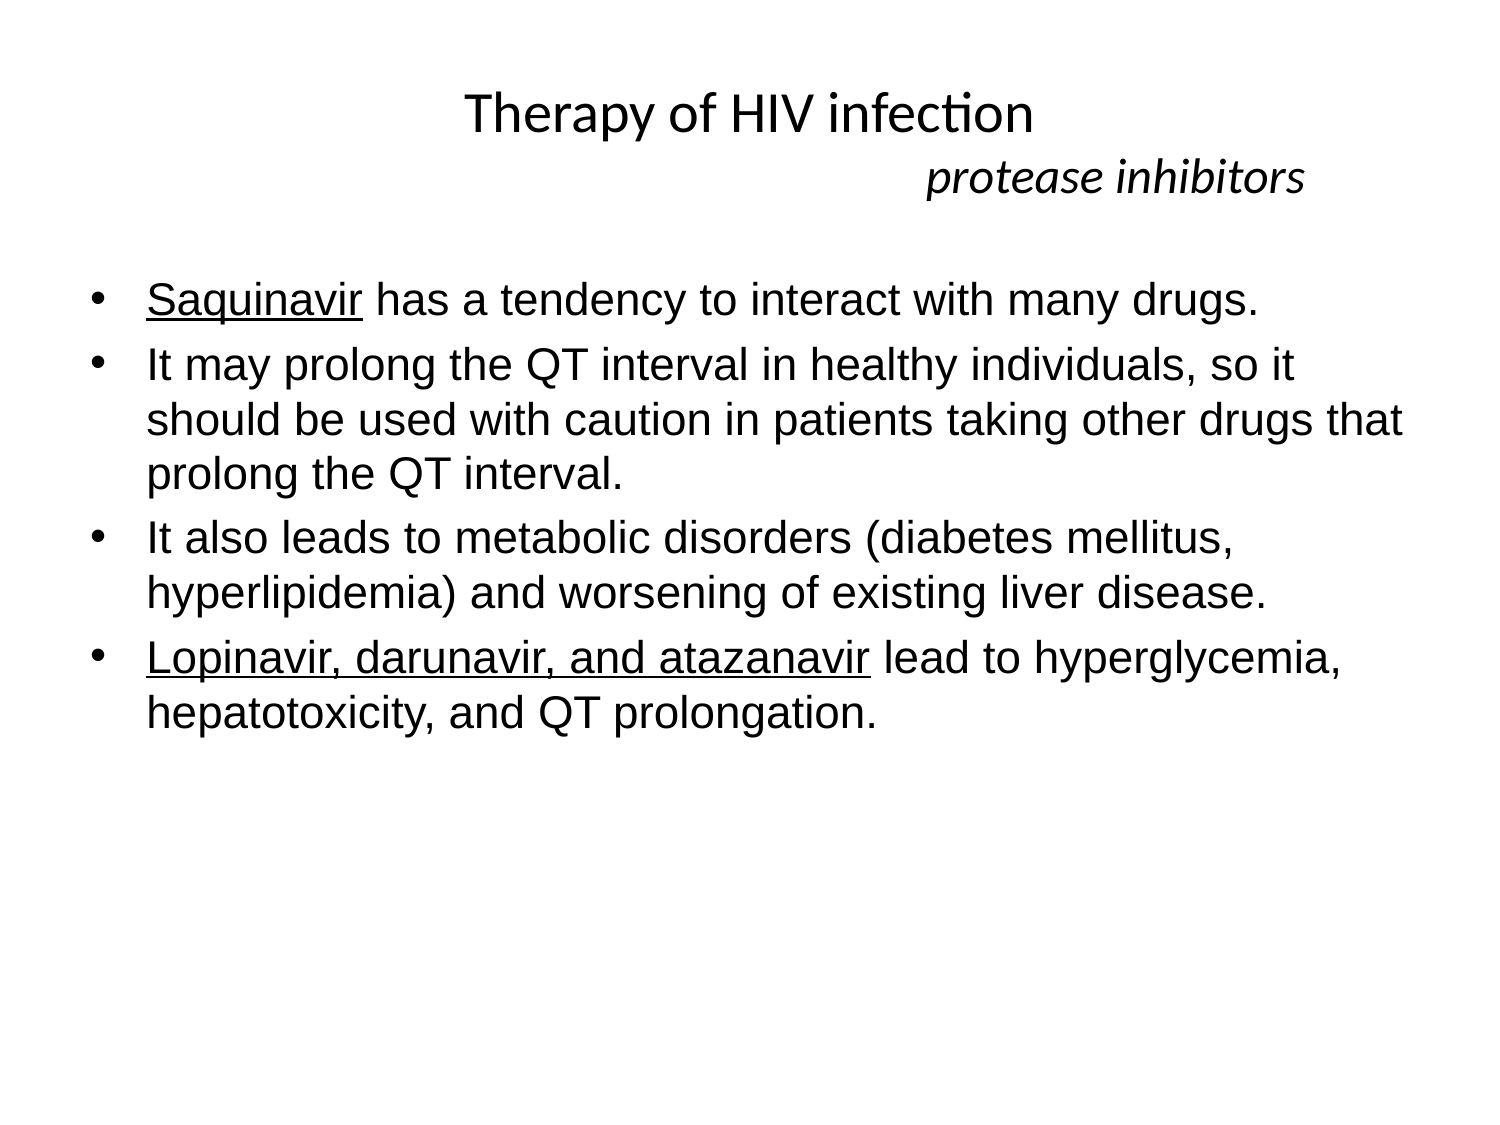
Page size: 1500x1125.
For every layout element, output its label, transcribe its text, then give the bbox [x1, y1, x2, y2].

title Therapy of HIV infection protease inhibitors [75, 45, 1425, 233]
list Saquinavir has a tendency to interact with many drugs. It may prolong the QT interval in healthy individuals, so it should be used with caution in patients taking other drugs that prolong the QT interval. It also leads to metabolic disorders (diabetes mellitus, hyperlipidemia) and worsening of existing liver disease. Lopinavir, darunavir, and atazanavir lead to hyperglycemia, hepatotoxicity, and QT prolongation. [75, 262, 1425, 1005]
